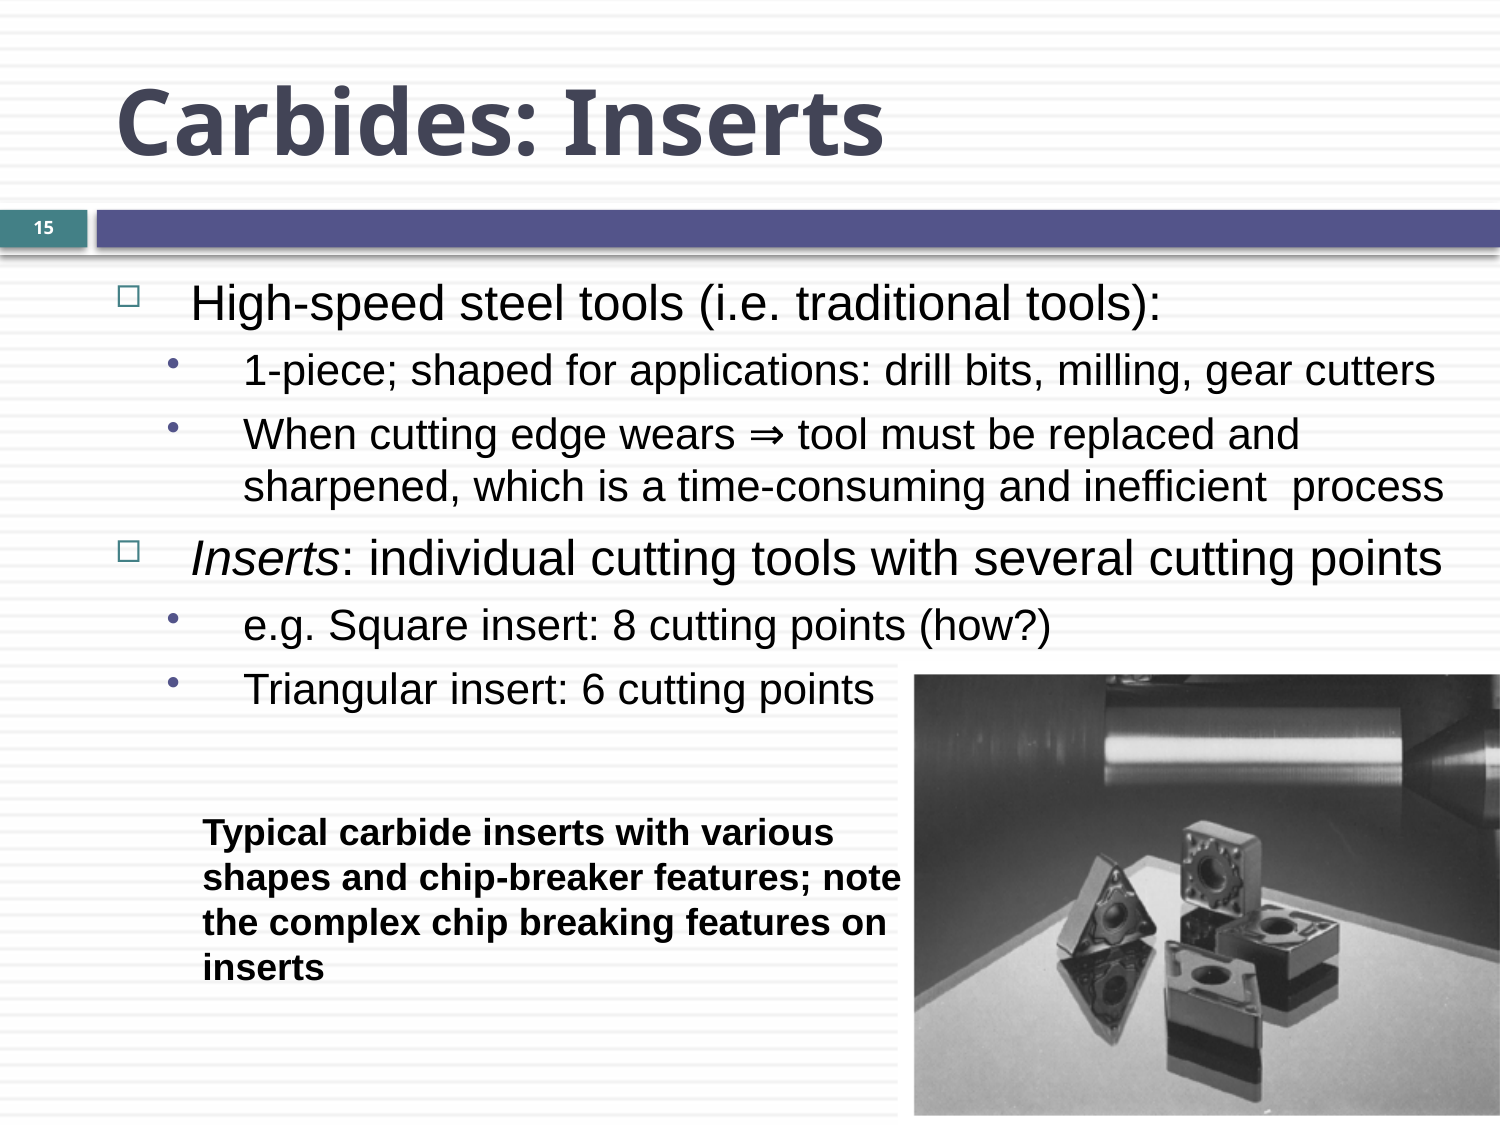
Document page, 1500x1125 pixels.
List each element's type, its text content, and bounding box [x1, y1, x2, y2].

list High-speed steel tools (i.e. traditional tools): 1-piece; shaped for applications: drill bits, milling, gear cutters When cutting edge wears ⇒ tool must be replaced and sharpened, which is a time-consuming and inefficient process Inserts: individual cutting tools with several cutting points e.g. Square insert: 8 cutting points (how?) Triangular insert: 6 cutting points [100, 262, 1463, 1063]
text_box Typical carbide inserts with various shapes and chip-breaker features; note the complex chip breaking features on inserts [187, 800, 891, 1055]
slide_number 15 [0, 208, 88, 249]
picture [897, 662, 1500, 1125]
title Carbides: Inserts [99, 37, 1438, 200]
